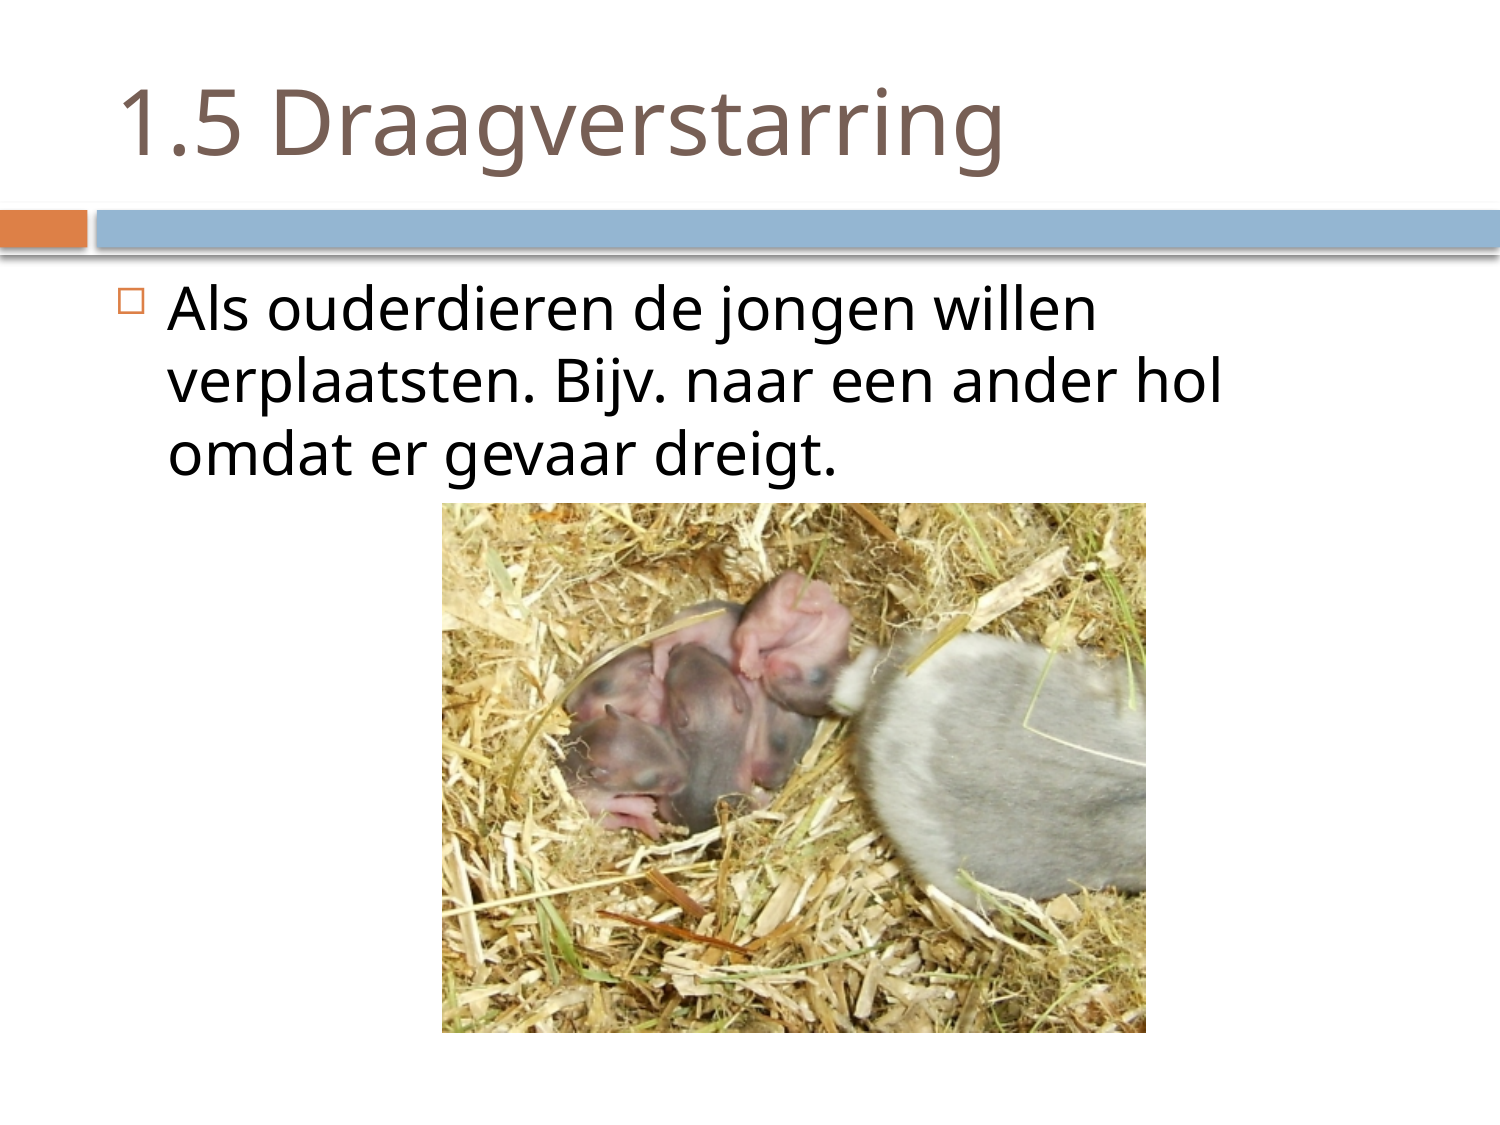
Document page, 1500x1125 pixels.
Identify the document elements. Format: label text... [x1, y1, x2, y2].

picture [442, 503, 1147, 1034]
title 1.5 Draagverstarring [100, 37, 1438, 200]
list Als ouderdieren de jongen willen verplaatsten. Bijv. naar een ander hol omdat er gevaar dreigt. [100, 262, 1438, 1000]
